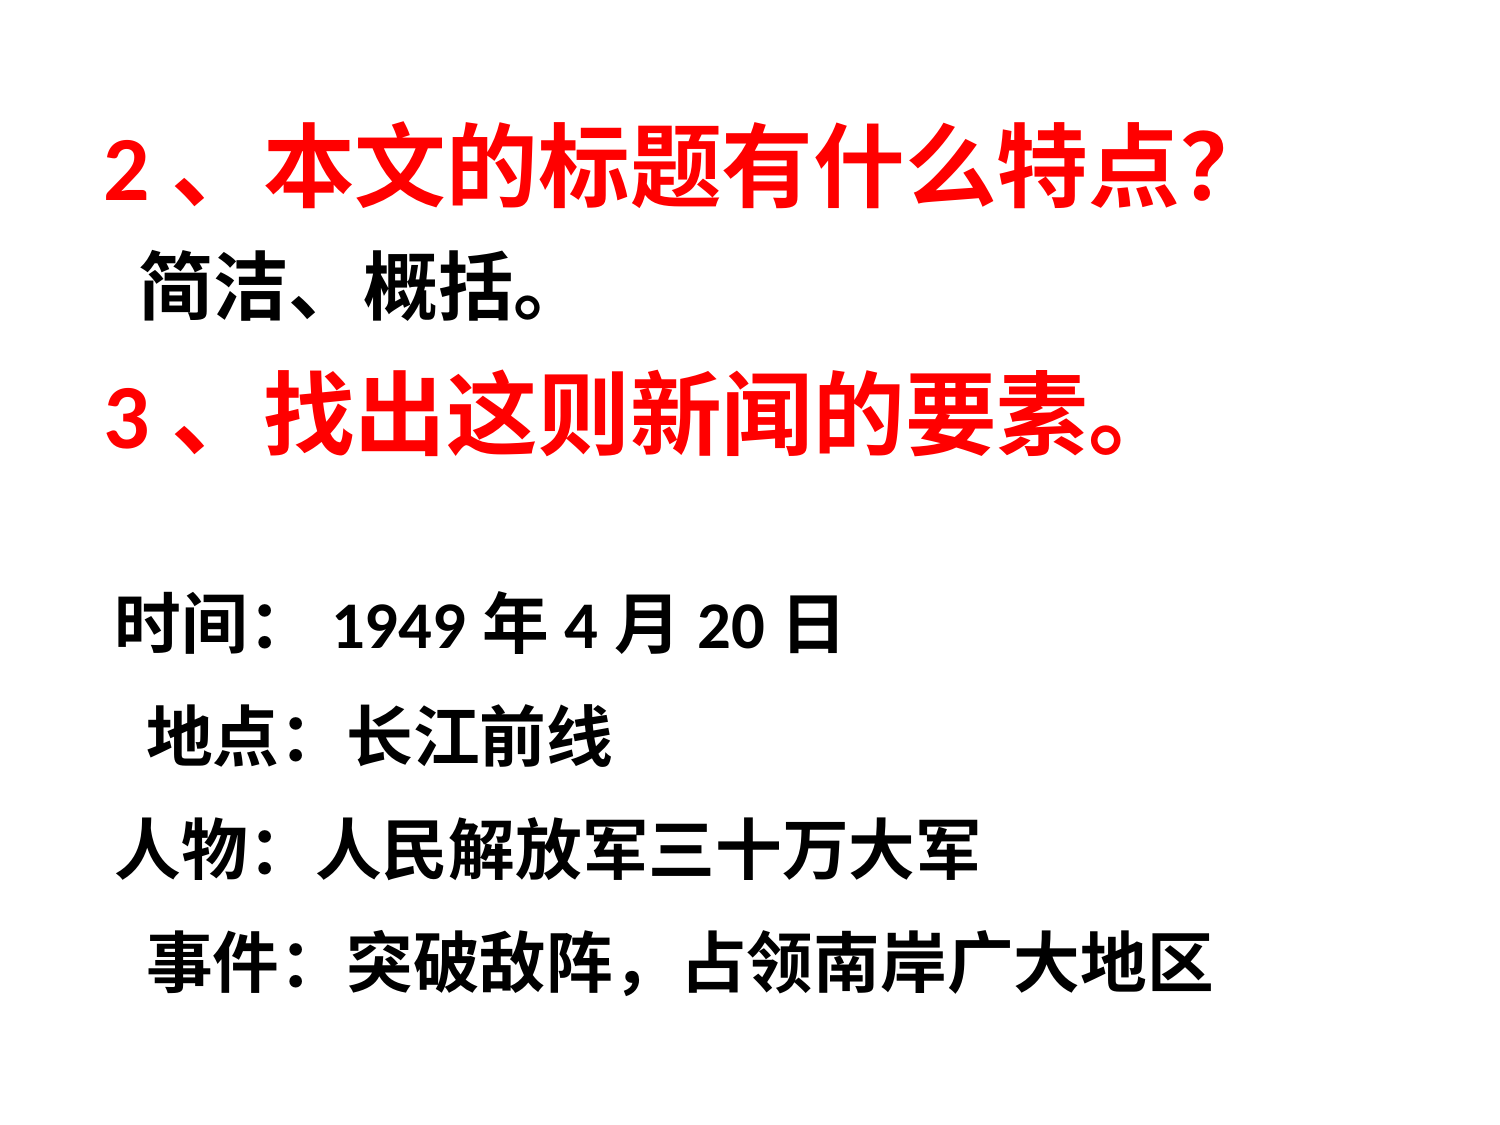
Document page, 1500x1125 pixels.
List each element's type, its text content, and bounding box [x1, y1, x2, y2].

text_box 时间：1949年4月20日 地点：长江前线 人物：人民解放军三十万大军 事件：突破敌阵，占领南岸广大地区 [100, 574, 1376, 1009]
text_box 简洁、概括。 [123, 231, 1424, 337]
text_box 2、本文的标题有什么特点？ [88, 101, 1436, 227]
text_box 3、找出这则新闻的要素。 [88, 349, 1329, 475]
